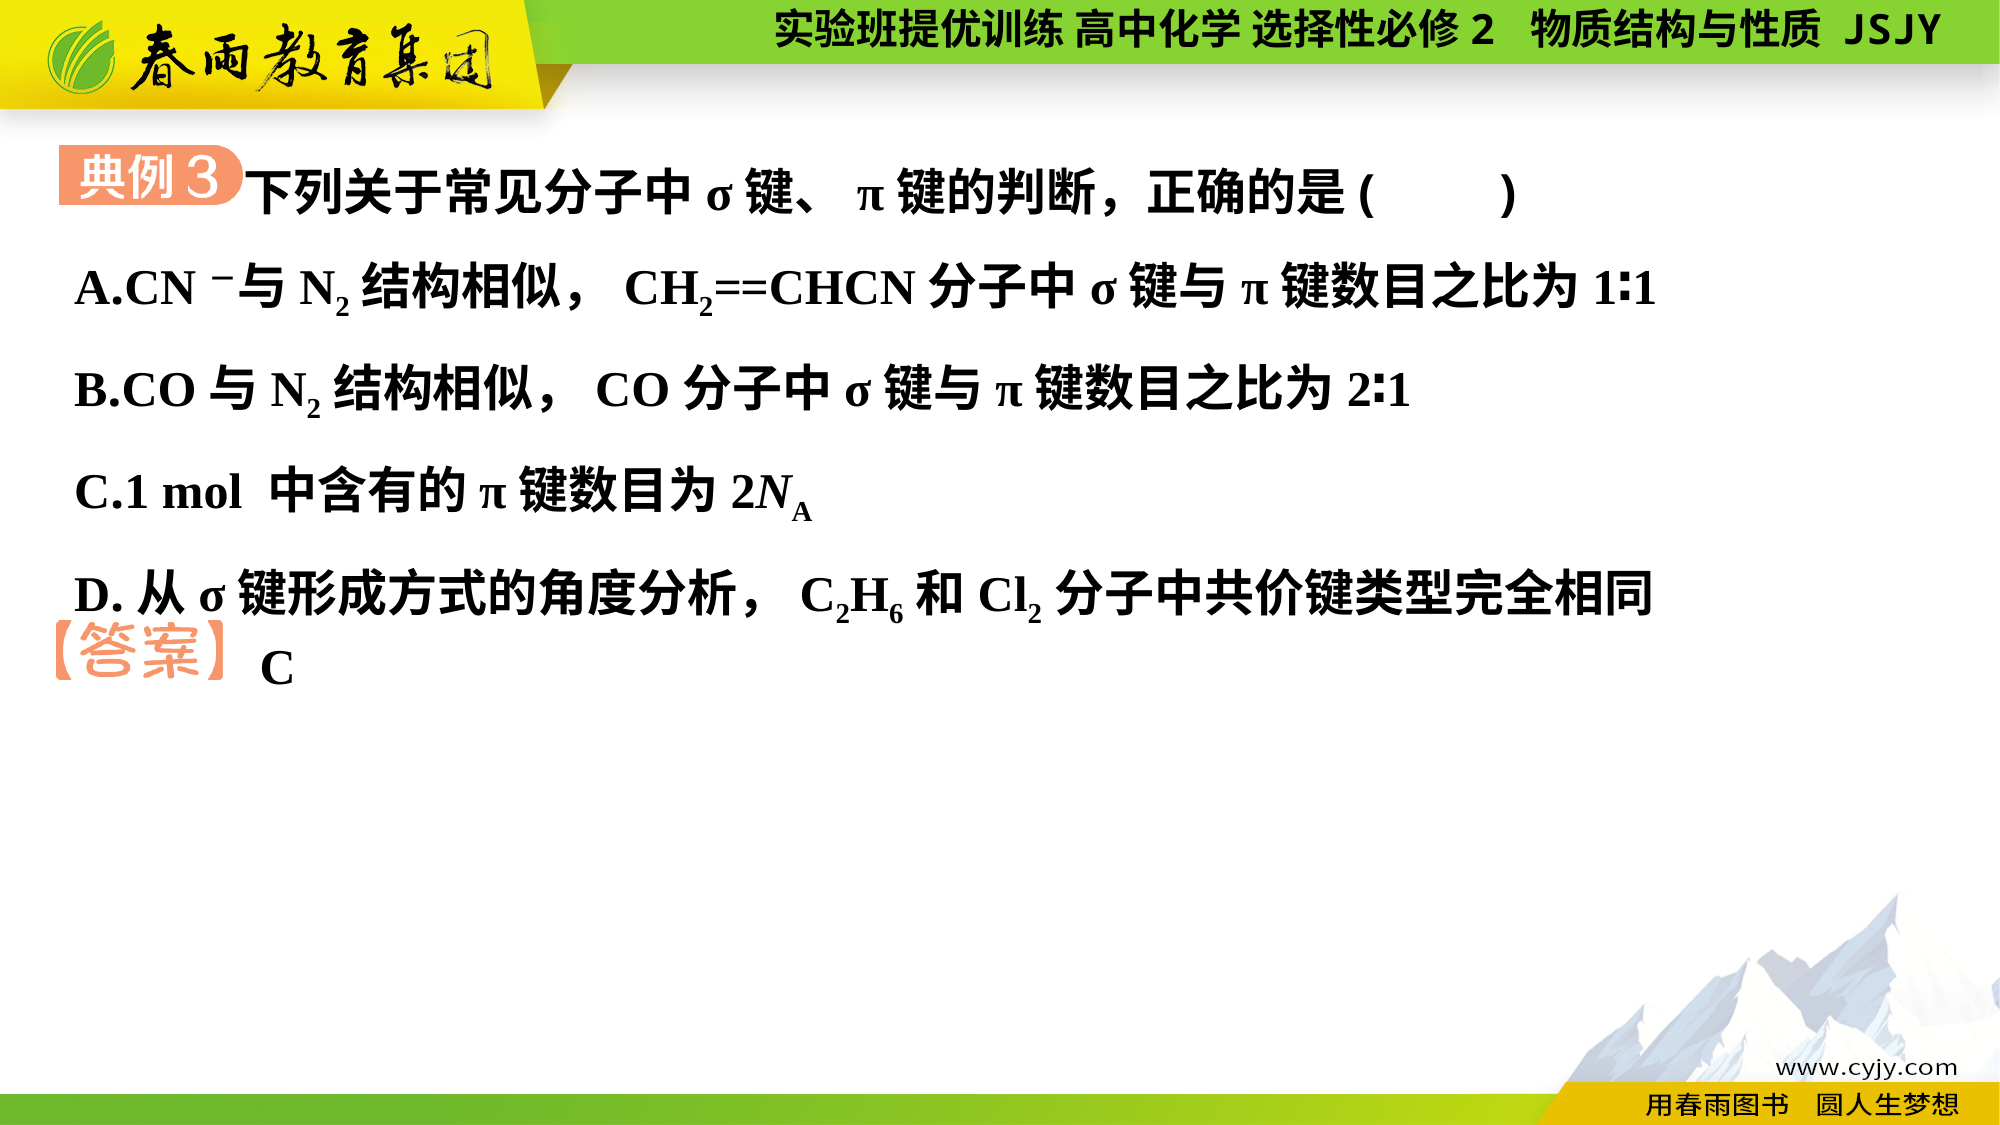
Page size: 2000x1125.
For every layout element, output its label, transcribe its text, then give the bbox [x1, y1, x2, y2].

text_box C [56, 597, 1944, 703]
picture [0, 0, 2000, 1125]
